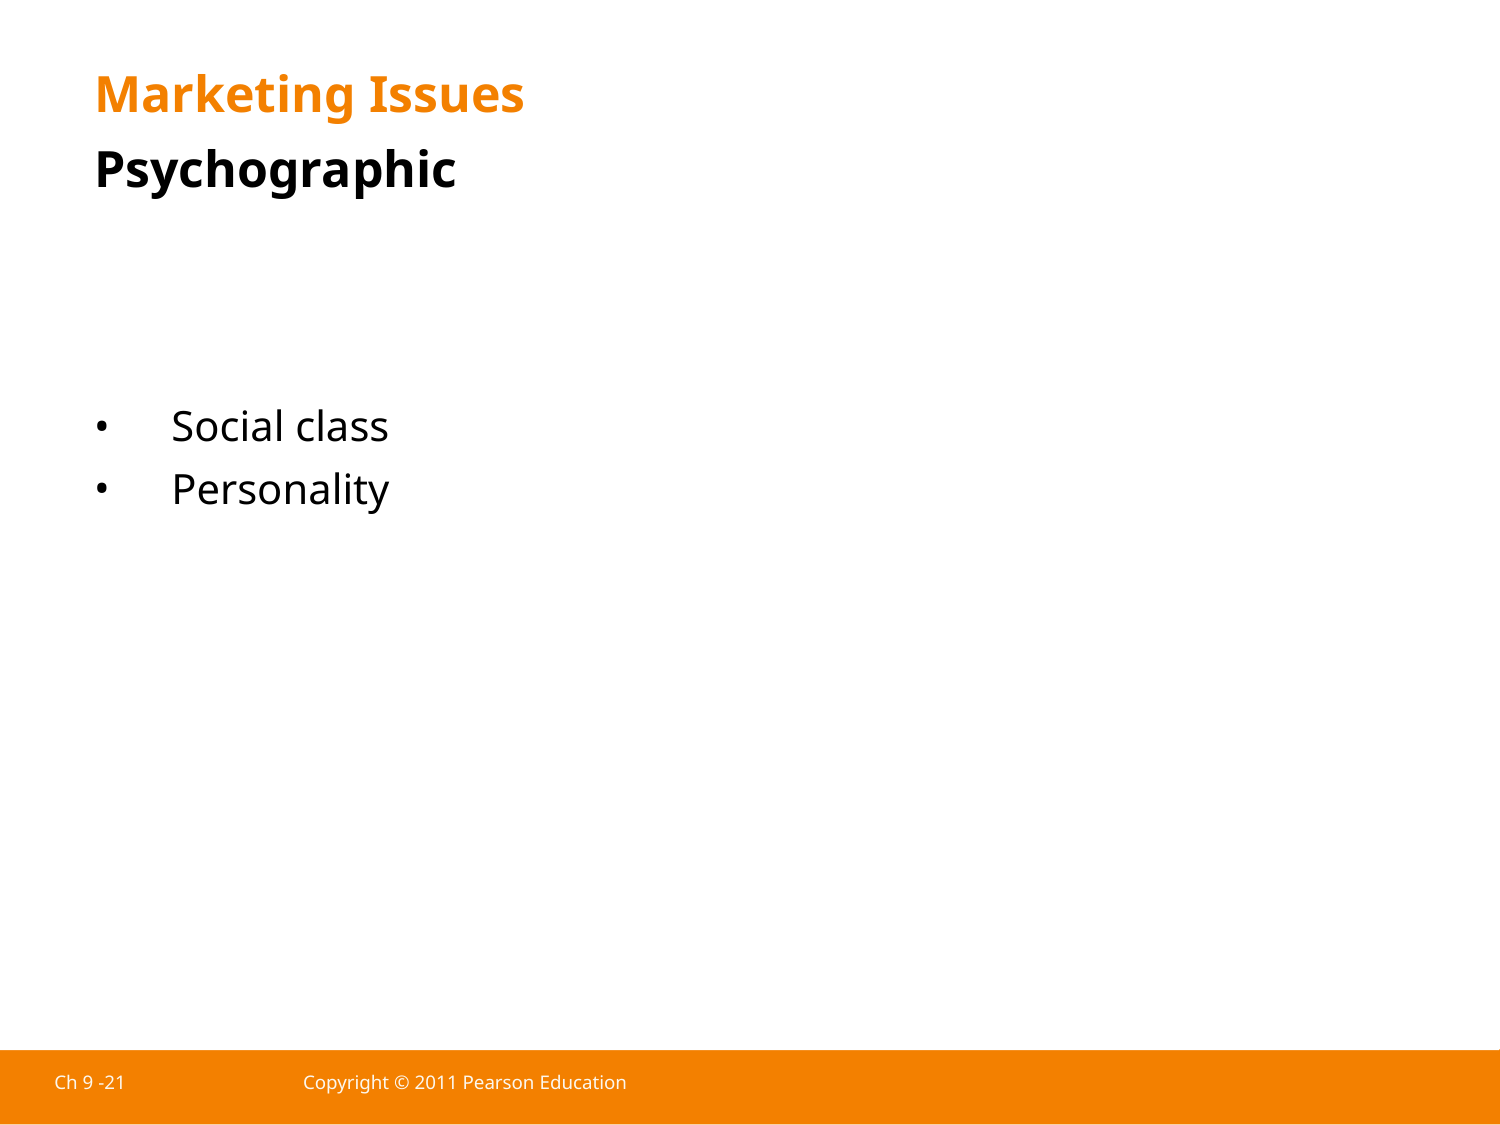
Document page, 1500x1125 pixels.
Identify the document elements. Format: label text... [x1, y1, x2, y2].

list Social class Personality [86, 399, 1426, 663]
picture [1248, 1042, 1500, 1124]
text_box Psychographic [87, 137, 1203, 198]
text_box Marketing Issues [87, 62, 1090, 123]
text_box Ch 9 -21 [47, 1070, 165, 1093]
text_box Copyright © 2011 Pearson Education [233, 1070, 697, 1093]
